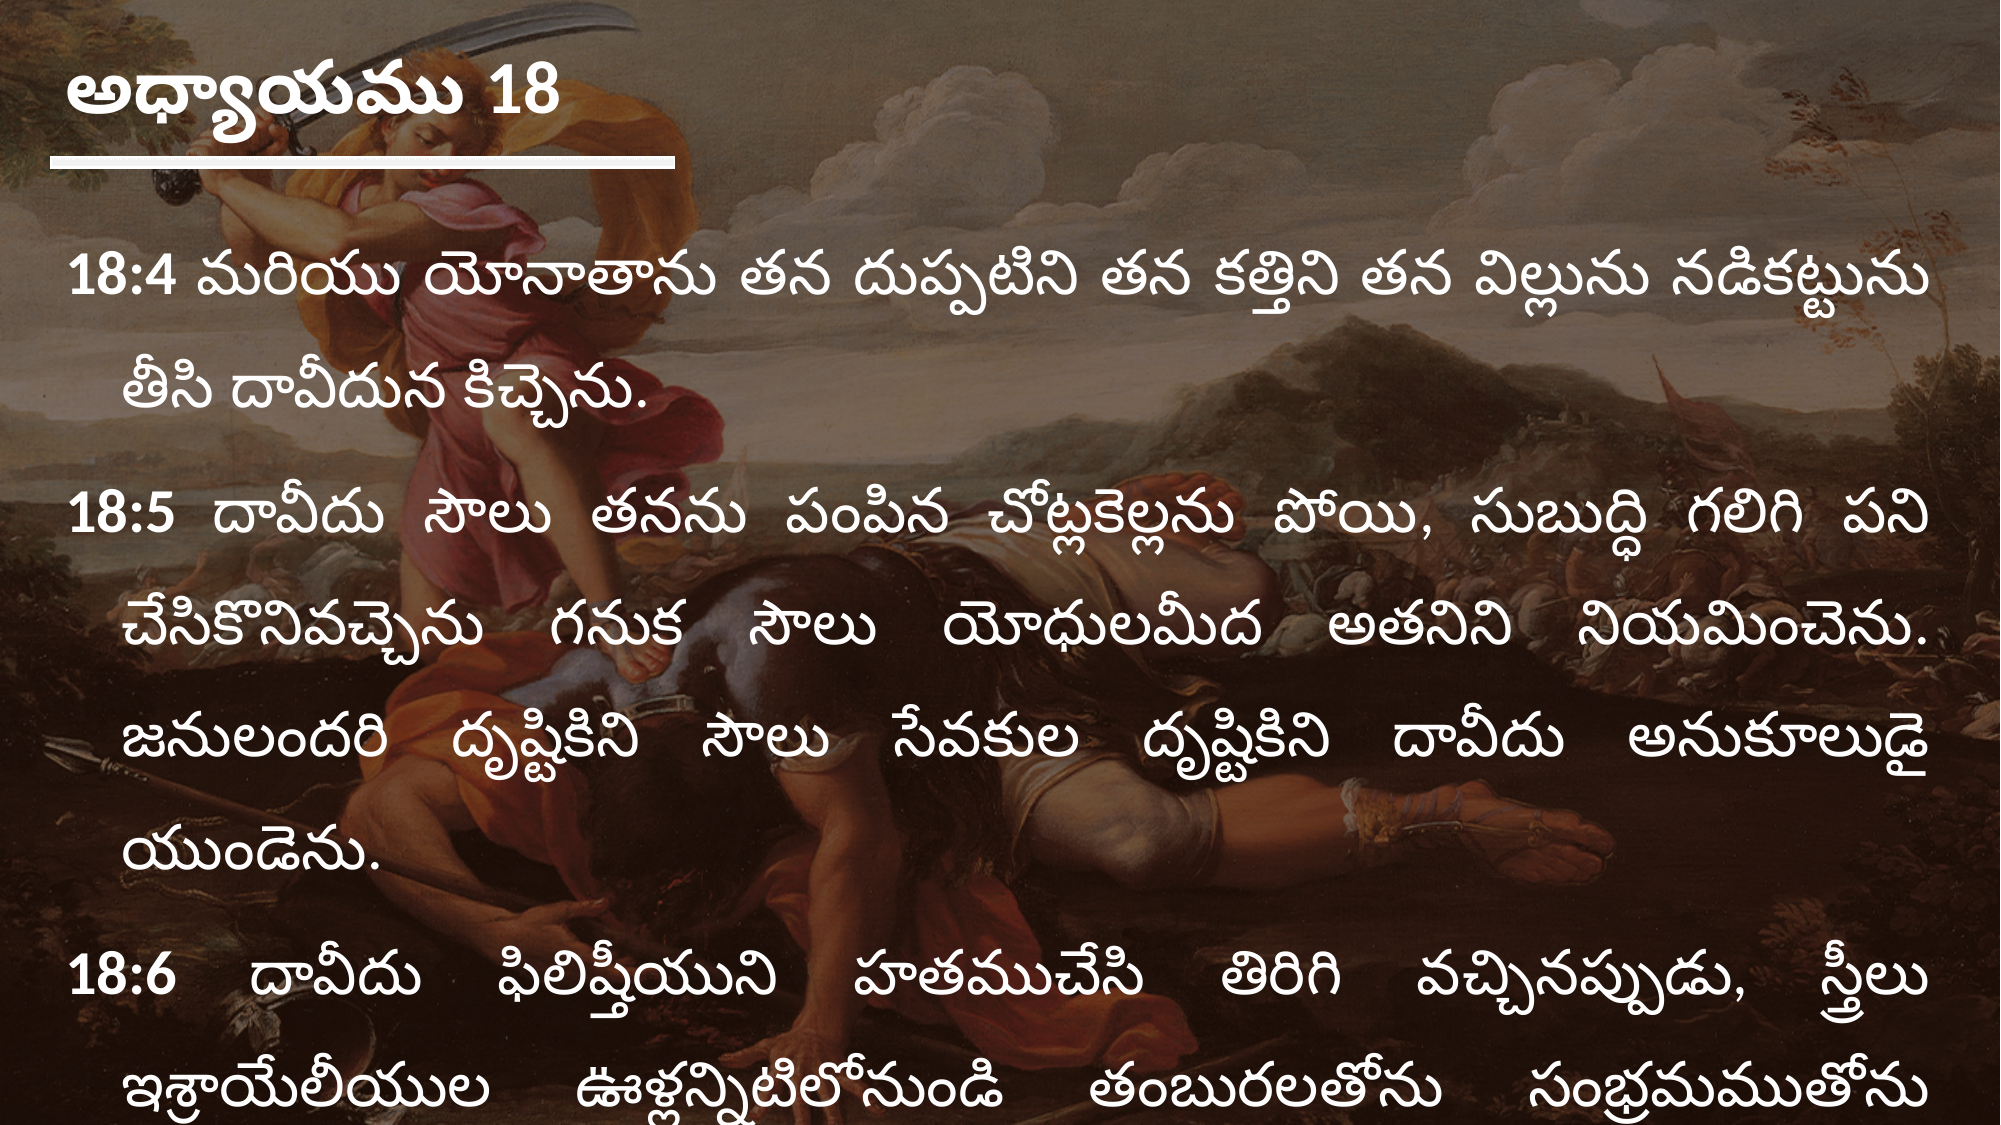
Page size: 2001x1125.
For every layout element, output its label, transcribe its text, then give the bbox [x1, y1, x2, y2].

title అధ్యాయము 18 [50, 0, 1925, 167]
list 18:4 మరియు యోనాతాను తన దుప్పటిని తన కత్తిని తన విల్లును నడికట్టును తీసి దావీదున కిచ్చెను. 18:5 దావీదు సౌలు తనను పంపిన చోట్లకెల్లను పోయి, సుబుద్ధి గలిగి పని చేసికొనివచ్చెను గనుక సౌలు యోధులమీద అతనిని నియమించెను. జనులందరి దృష్టికిని సౌలు సేవకుల దృష్టికిని దావీదు అనుకూలుడై యుండెను. 18:6 దావీదు ఫిలిష్తీయుని హతముచేసి తిరిగి వచ్చినప్పుడు, స్త్రీలు ఇశ్రాయేలీయుల ఊళ్లన్నిటిలోనుండి తంబురలతోను సంభ్రమముతోను వాద్యములతోను పాడుచు నాట్యమాడుచు రాజైన సౌలును ఎదుర్కొనుటకై వచ్చిరి [50, 187, 1946, 1063]
picture [0, 0, 2000, 1125]
